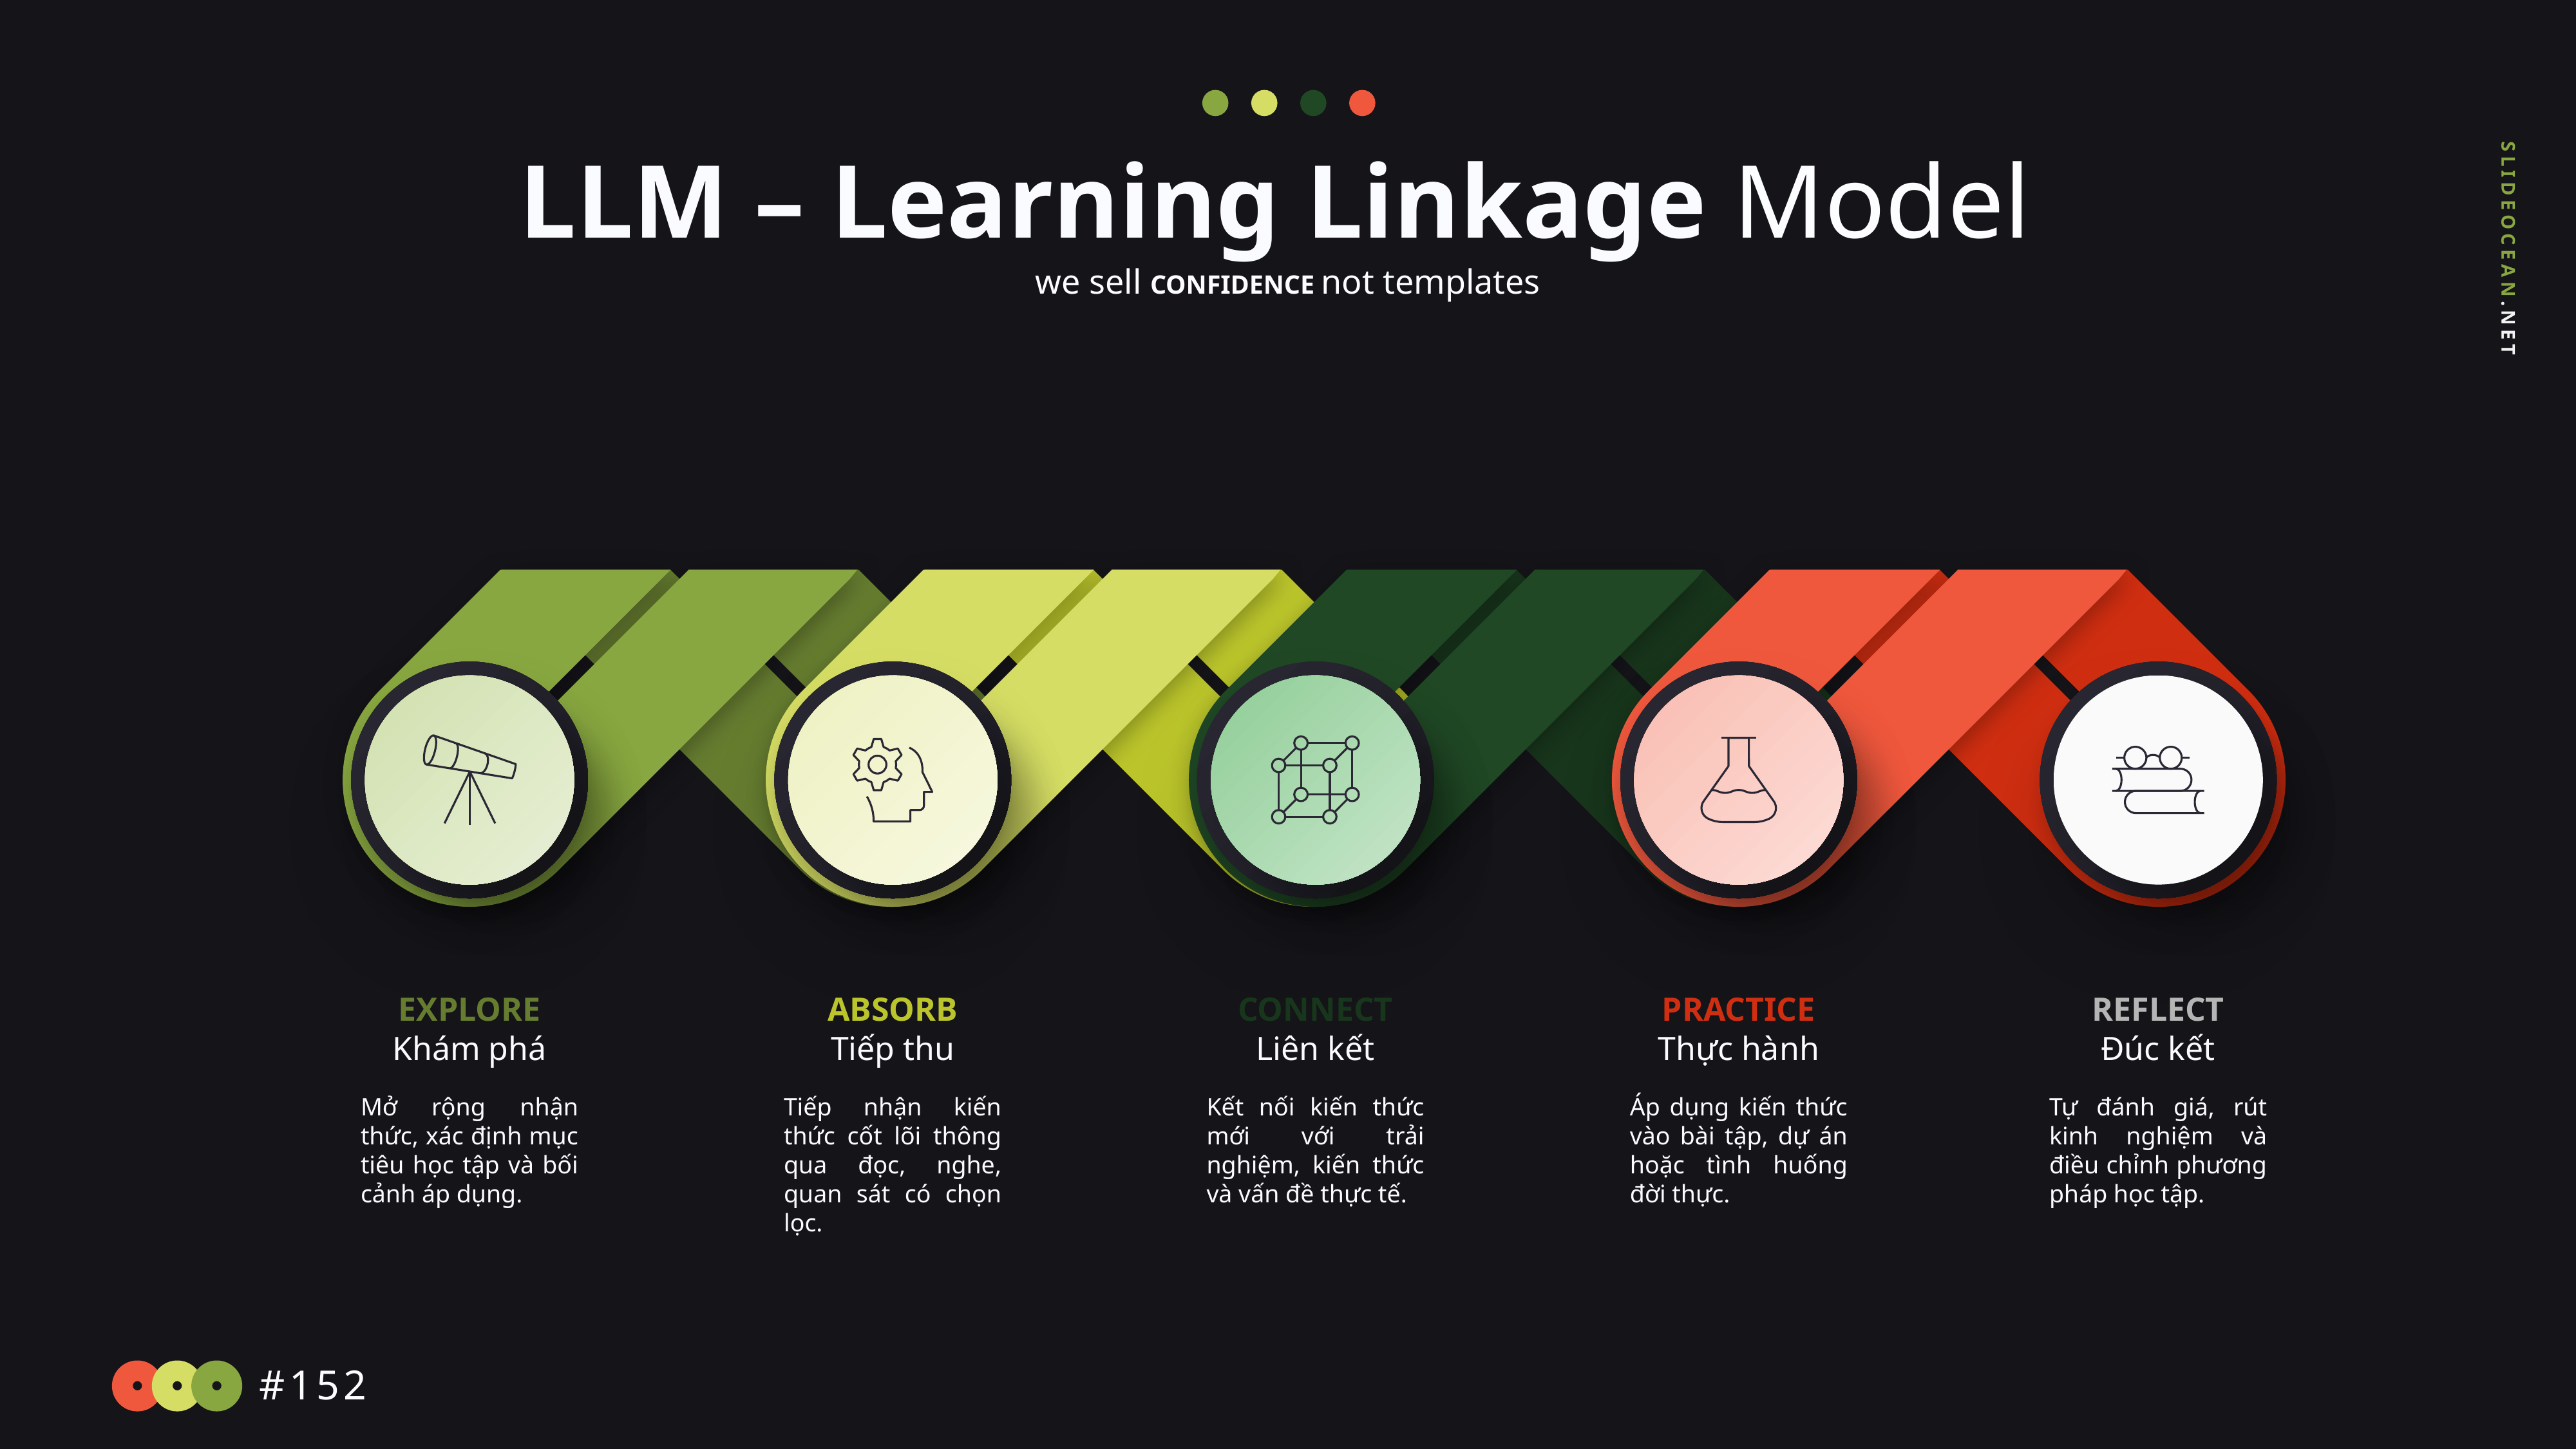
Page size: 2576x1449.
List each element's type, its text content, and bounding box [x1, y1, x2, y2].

text_box [1858, 569, 2129, 796]
text_box [1646, 579, 1731, 661]
text_box [1299, 89, 1328, 117]
text_box #152 [259, 1359, 1142, 1408]
text_box [1223, 579, 1308, 661]
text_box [1197, 983, 1435, 1214]
text_box [1435, 569, 1706, 796]
text_box [345, 734, 350, 752]
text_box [350, 983, 589, 1214]
text_box [1348, 89, 1377, 117]
text_box [1540, 688, 1620, 818]
text_box LLM – Learning Linkage Model [509, 132, 2066, 263]
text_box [350, 661, 589, 899]
text_box [1117, 688, 1197, 818]
text_box [2069, 579, 2221, 661]
text_box [1201, 89, 1230, 117]
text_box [773, 661, 1012, 899]
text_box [1620, 661, 1858, 899]
text_box [831, 569, 1097, 661]
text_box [1620, 983, 1858, 1214]
text_box [408, 569, 674, 661]
text_box we sell CONFIDENCE not templates [1026, 255, 1550, 306]
text_box [1614, 733, 1620, 752]
text_box [768, 734, 773, 752]
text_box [2039, 661, 2277, 899]
text_box [1191, 733, 1197, 752]
text_box [589, 569, 860, 796]
text_box [694, 688, 773, 818]
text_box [773, 983, 1012, 1214]
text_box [1197, 661, 1435, 899]
text_box [1964, 692, 2039, 814]
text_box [2039, 983, 2277, 1214]
text_box [1254, 569, 1520, 661]
text_box [1250, 89, 1279, 117]
text_box [1012, 569, 1283, 796]
text_box [800, 579, 885, 661]
text_box [1677, 569, 1943, 661]
